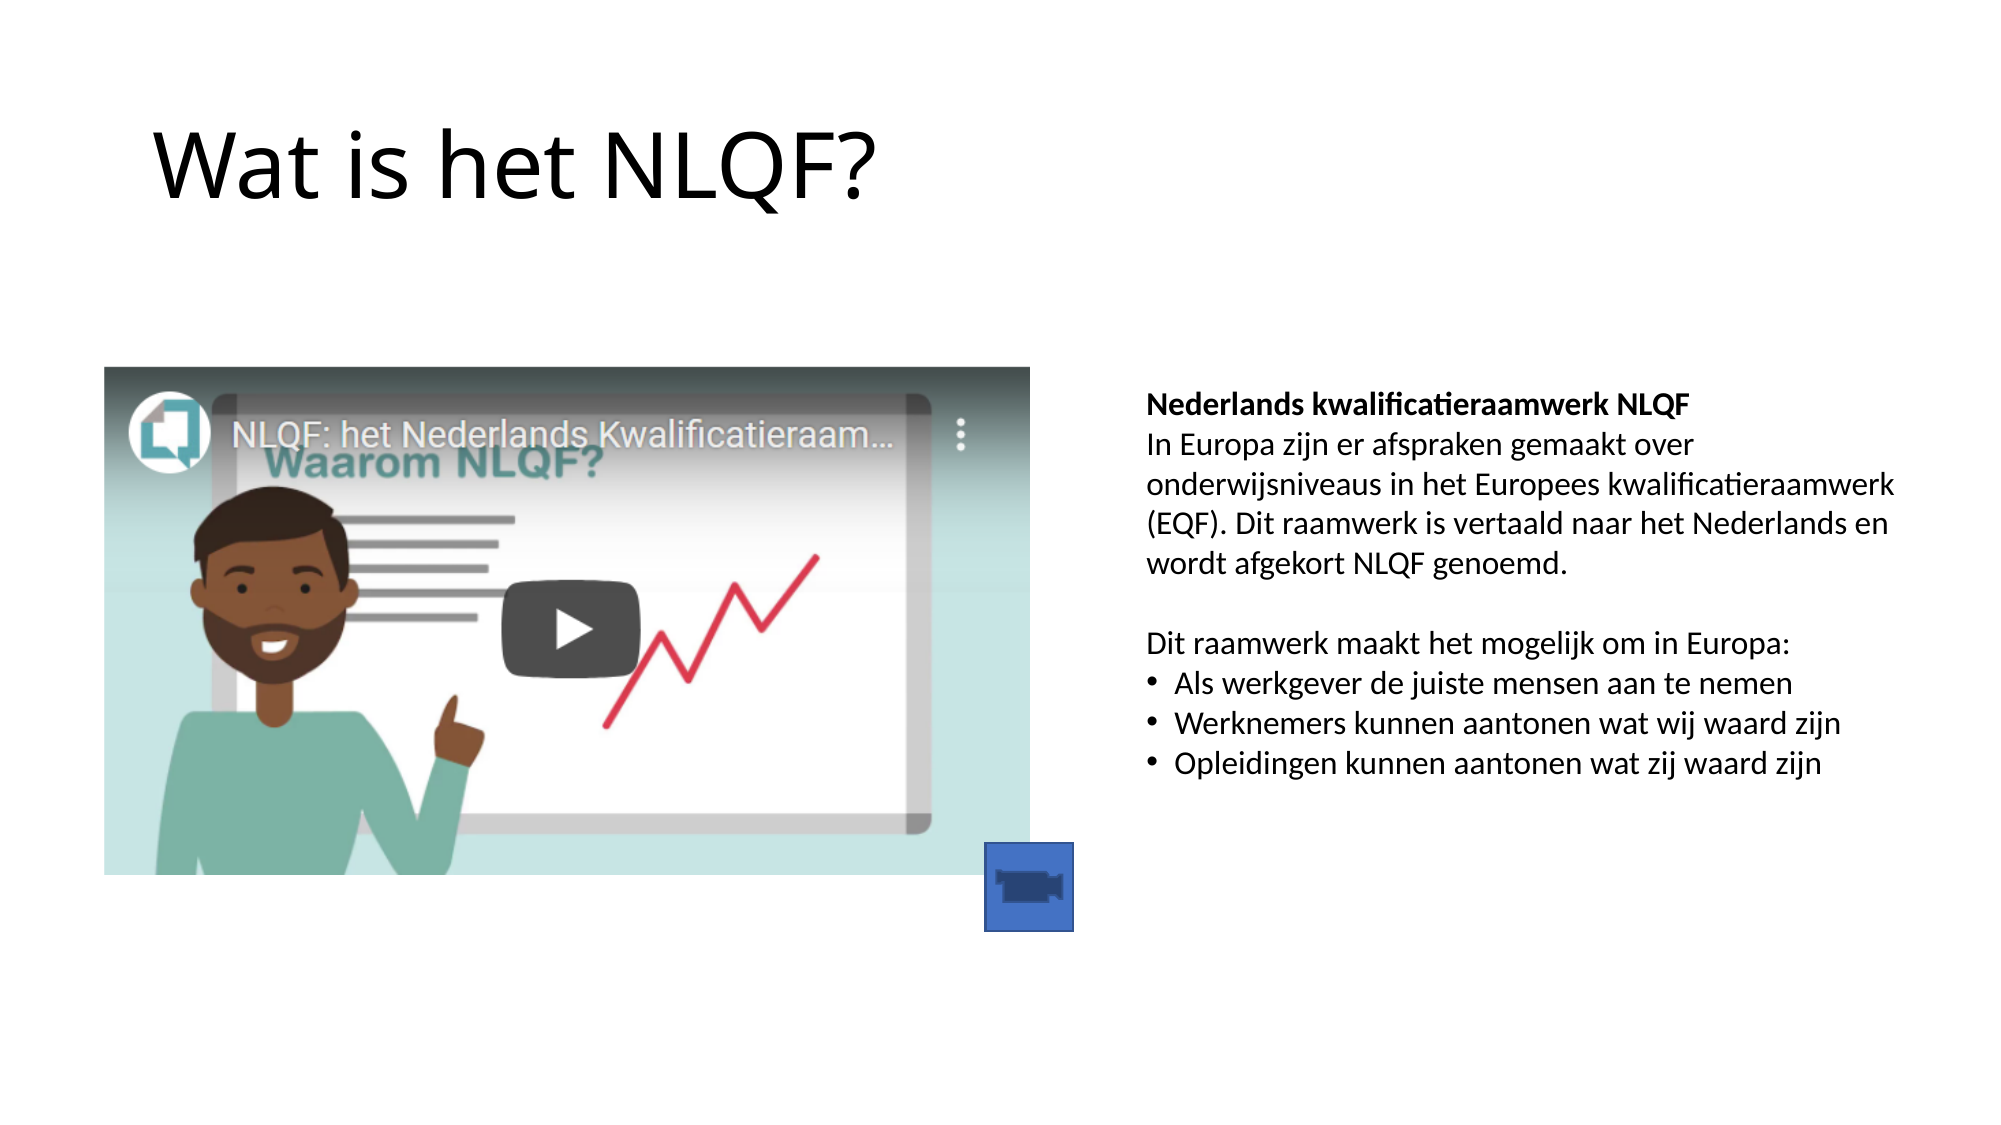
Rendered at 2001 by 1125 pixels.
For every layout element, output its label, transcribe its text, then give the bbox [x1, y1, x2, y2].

picture [103, 363, 1030, 875]
title Wat is het NLQF? [137, 59, 1863, 278]
text_box [984, 842, 1074, 932]
text_box Nederlands kwalificatieraamwerk NLQF In Europa zijn er afspraken gemaakt over onderwijsniveaus in het Europees kwalificatieraamwerk (EQF). Dit raamwerk is vertaald naar het Nederlands en wordt afgekort NLQF genoemd. Dit raamwerk maakt het mogelijk om in Europa: Als werkgever de juiste mensen aan te nemen Werknemers kunnen aantonen wat wij waard zijn Opleidingen kunnen aantonen wat zij waard zijn [1131, 374, 1938, 789]
